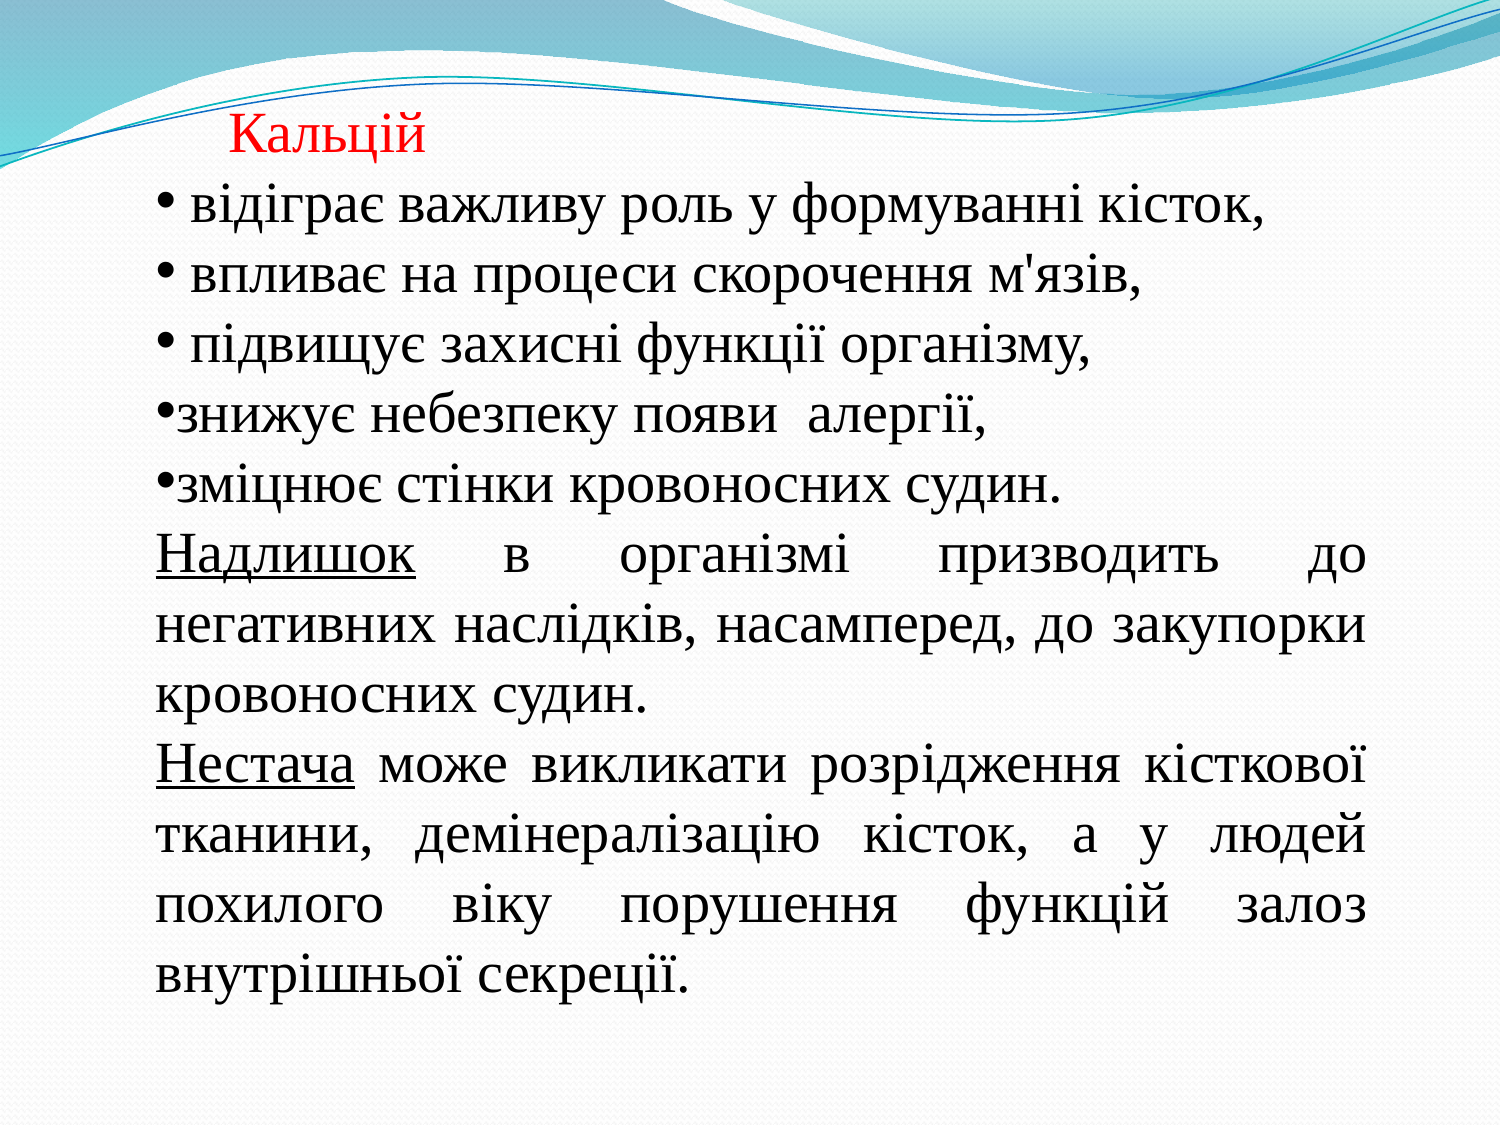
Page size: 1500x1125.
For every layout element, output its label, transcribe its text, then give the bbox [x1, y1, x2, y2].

text_box Кальцій відіграє важливу роль у формуванні кісток, впливає на процеси скорочення м'язів, підвищує захисні функції організму, знижує небезпеку появи алергії, зміцнює стінки кровоносних судин. Надлишок в організмі призводить до негативних наслідків, насамперед, до закупорки кровоносних судин. Нестача може викликати розрідження кісткової тканини, демінералізацію кісток, а у людей похилого віку порушення функцій залоз внутрішньої секреції. [140, 86, 1383, 1012]
